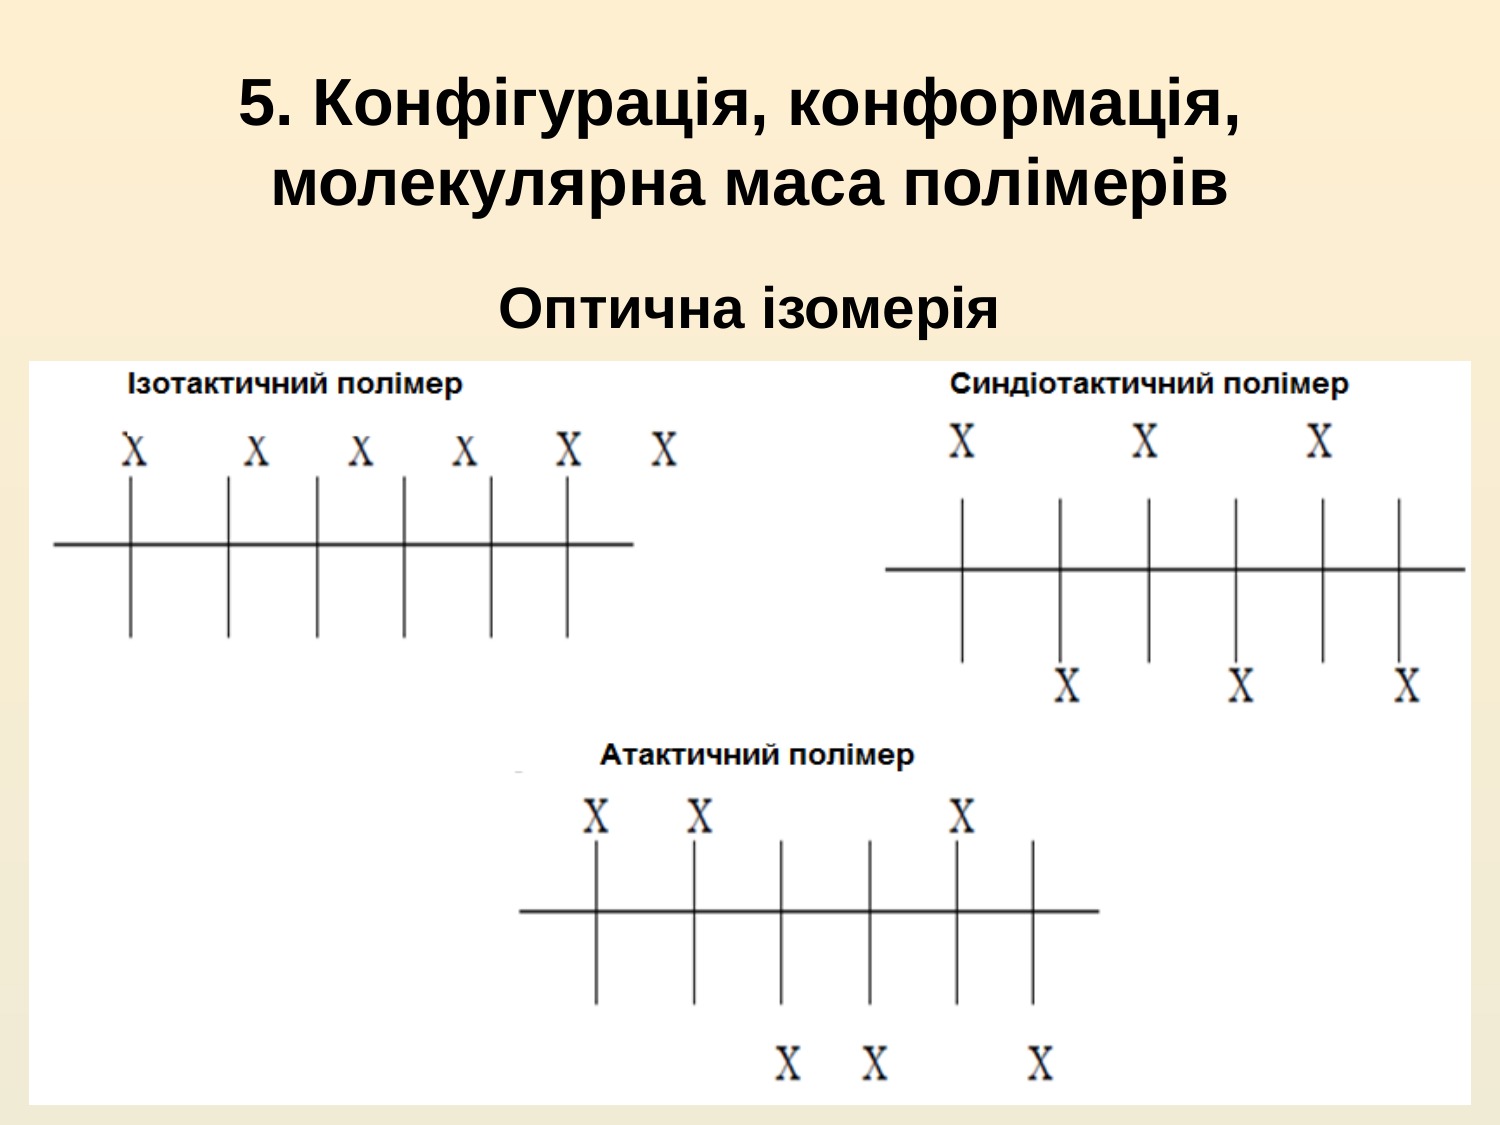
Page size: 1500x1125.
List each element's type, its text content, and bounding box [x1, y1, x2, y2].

list Оптична ізомерія [75, 262, 1425, 360]
title 5. Конфігурація, конформація, молекулярна маса полімерів [0, 45, 1500, 233]
picture [29, 361, 1471, 1106]
